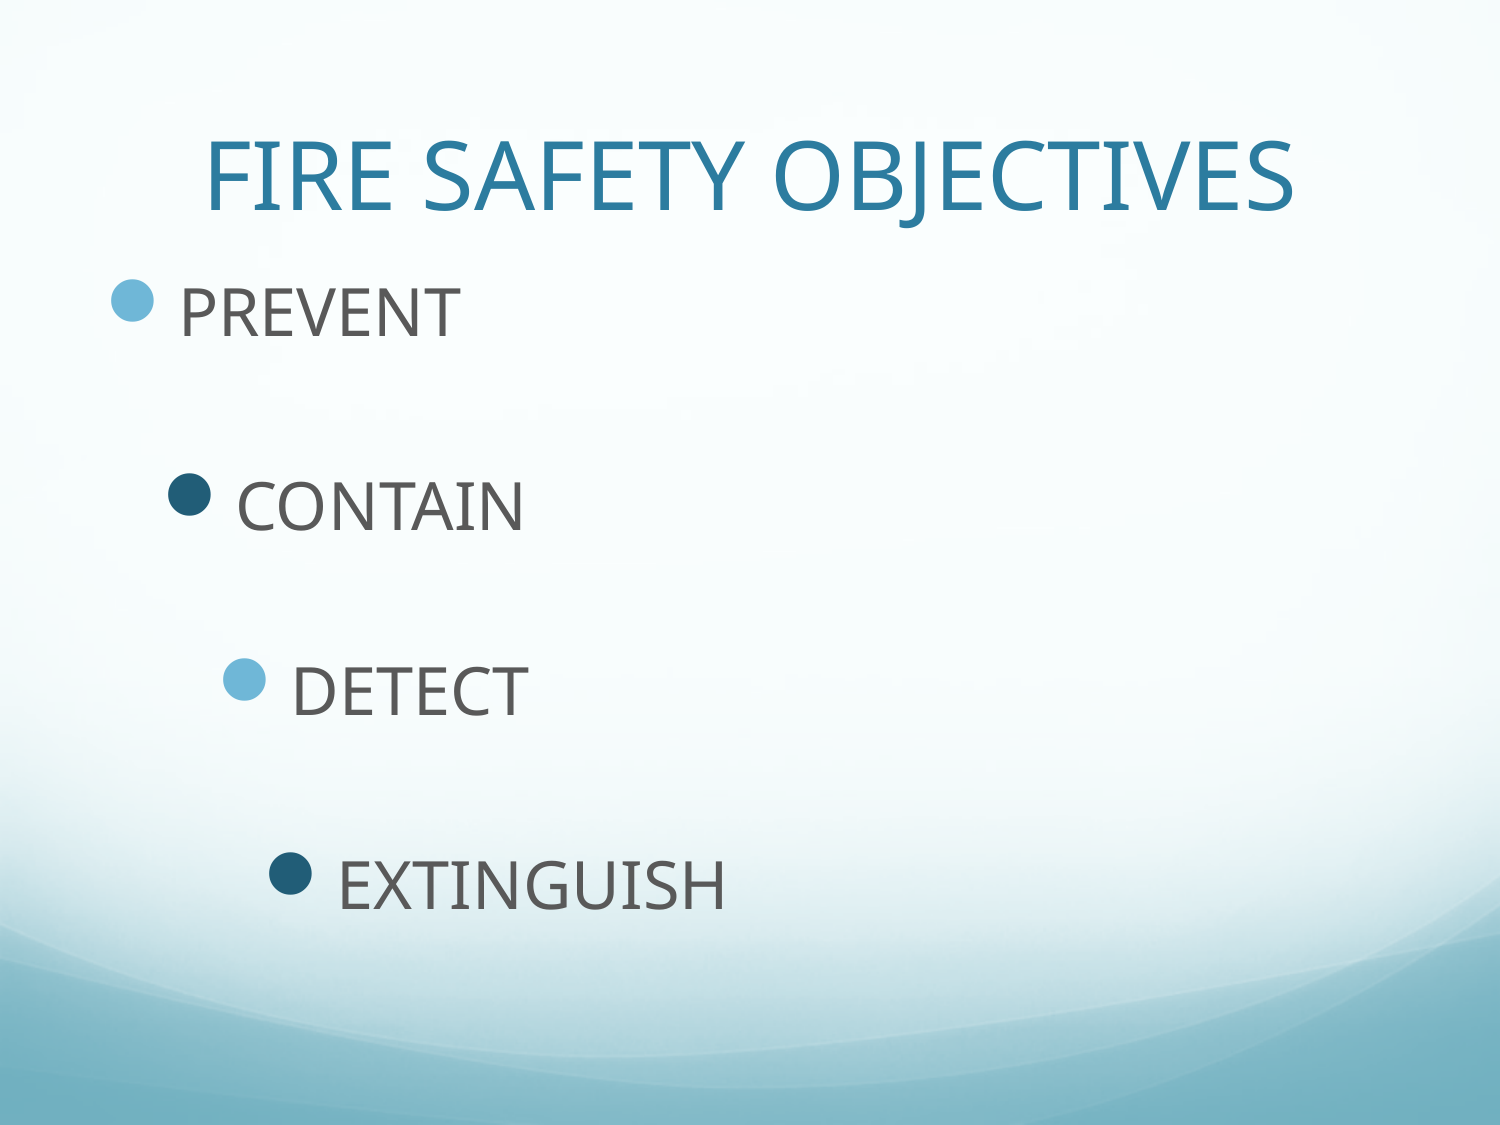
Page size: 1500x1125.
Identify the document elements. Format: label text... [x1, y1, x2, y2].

list PREVENT CONTAIN DETECT EXTINGUISH [90, 262, 1410, 975]
title FIRE SAFETY OBJECTIVES [90, 17, 1410, 237]
